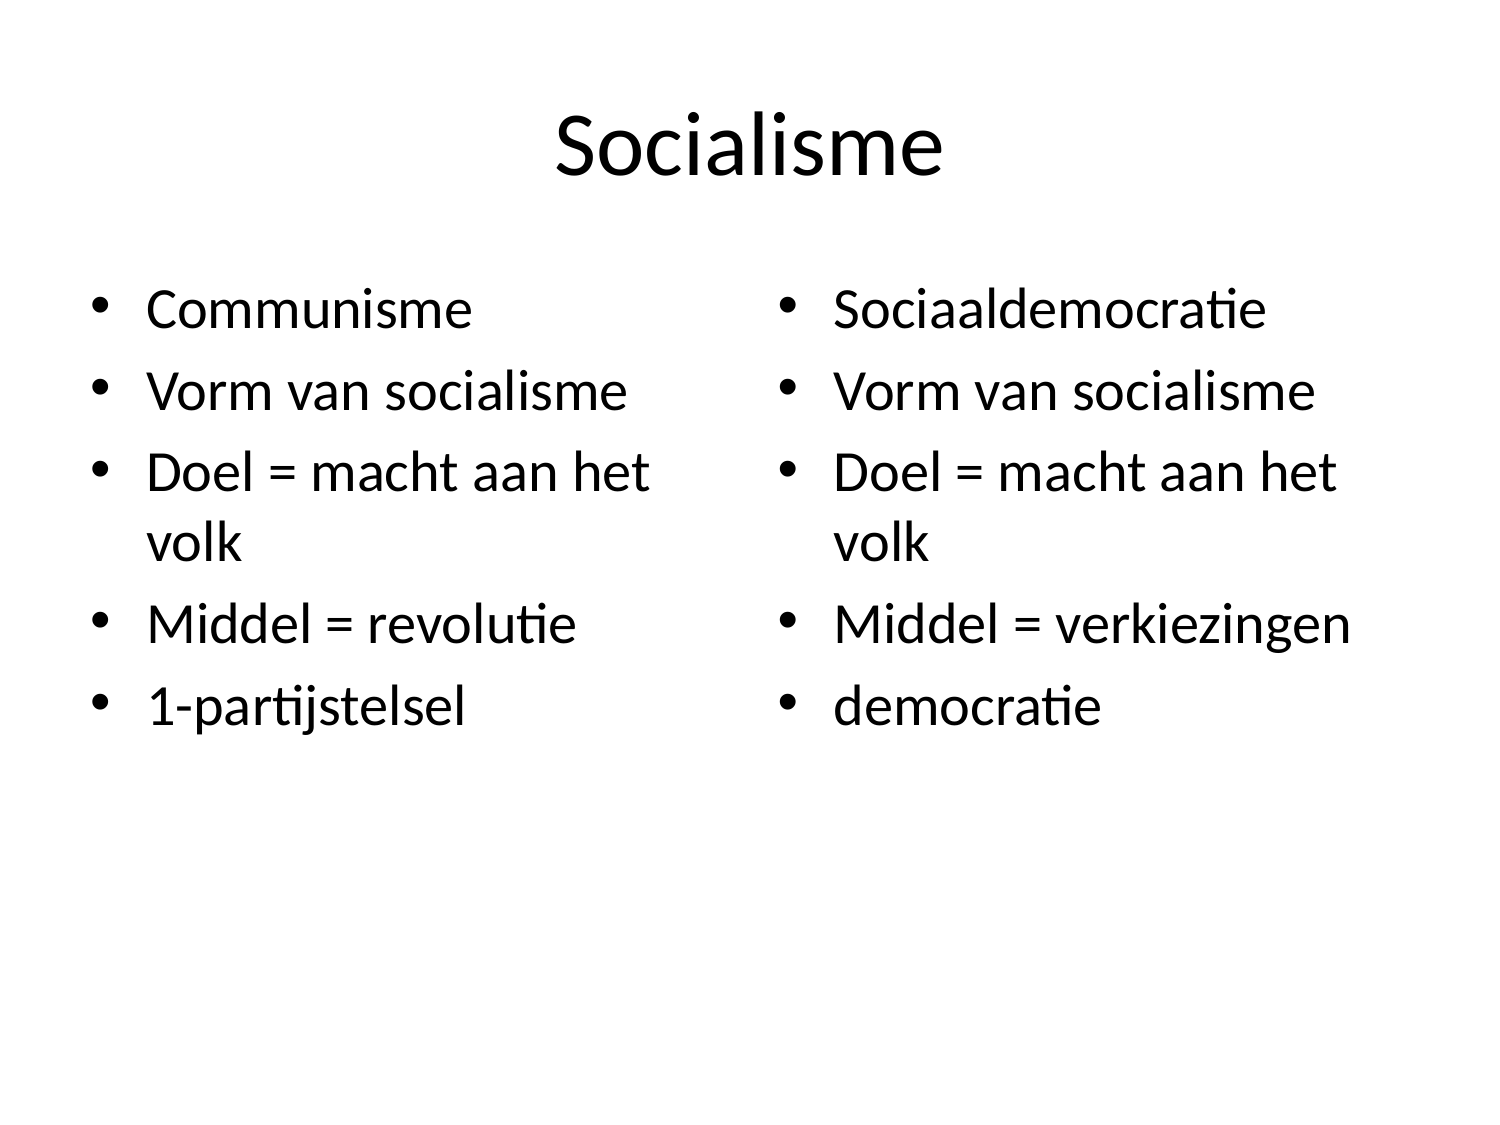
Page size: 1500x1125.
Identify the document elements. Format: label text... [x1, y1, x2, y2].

list Sociaaldemocratie Vorm van socialisme Doel = macht aan het volk Middel = verkiezingen democratie [762, 262, 1425, 1005]
title Socialisme [75, 45, 1425, 233]
list Communisme Vorm van socialisme Doel = macht aan het volk Middel = revolutie 1-partijstelsel [75, 262, 738, 1005]
